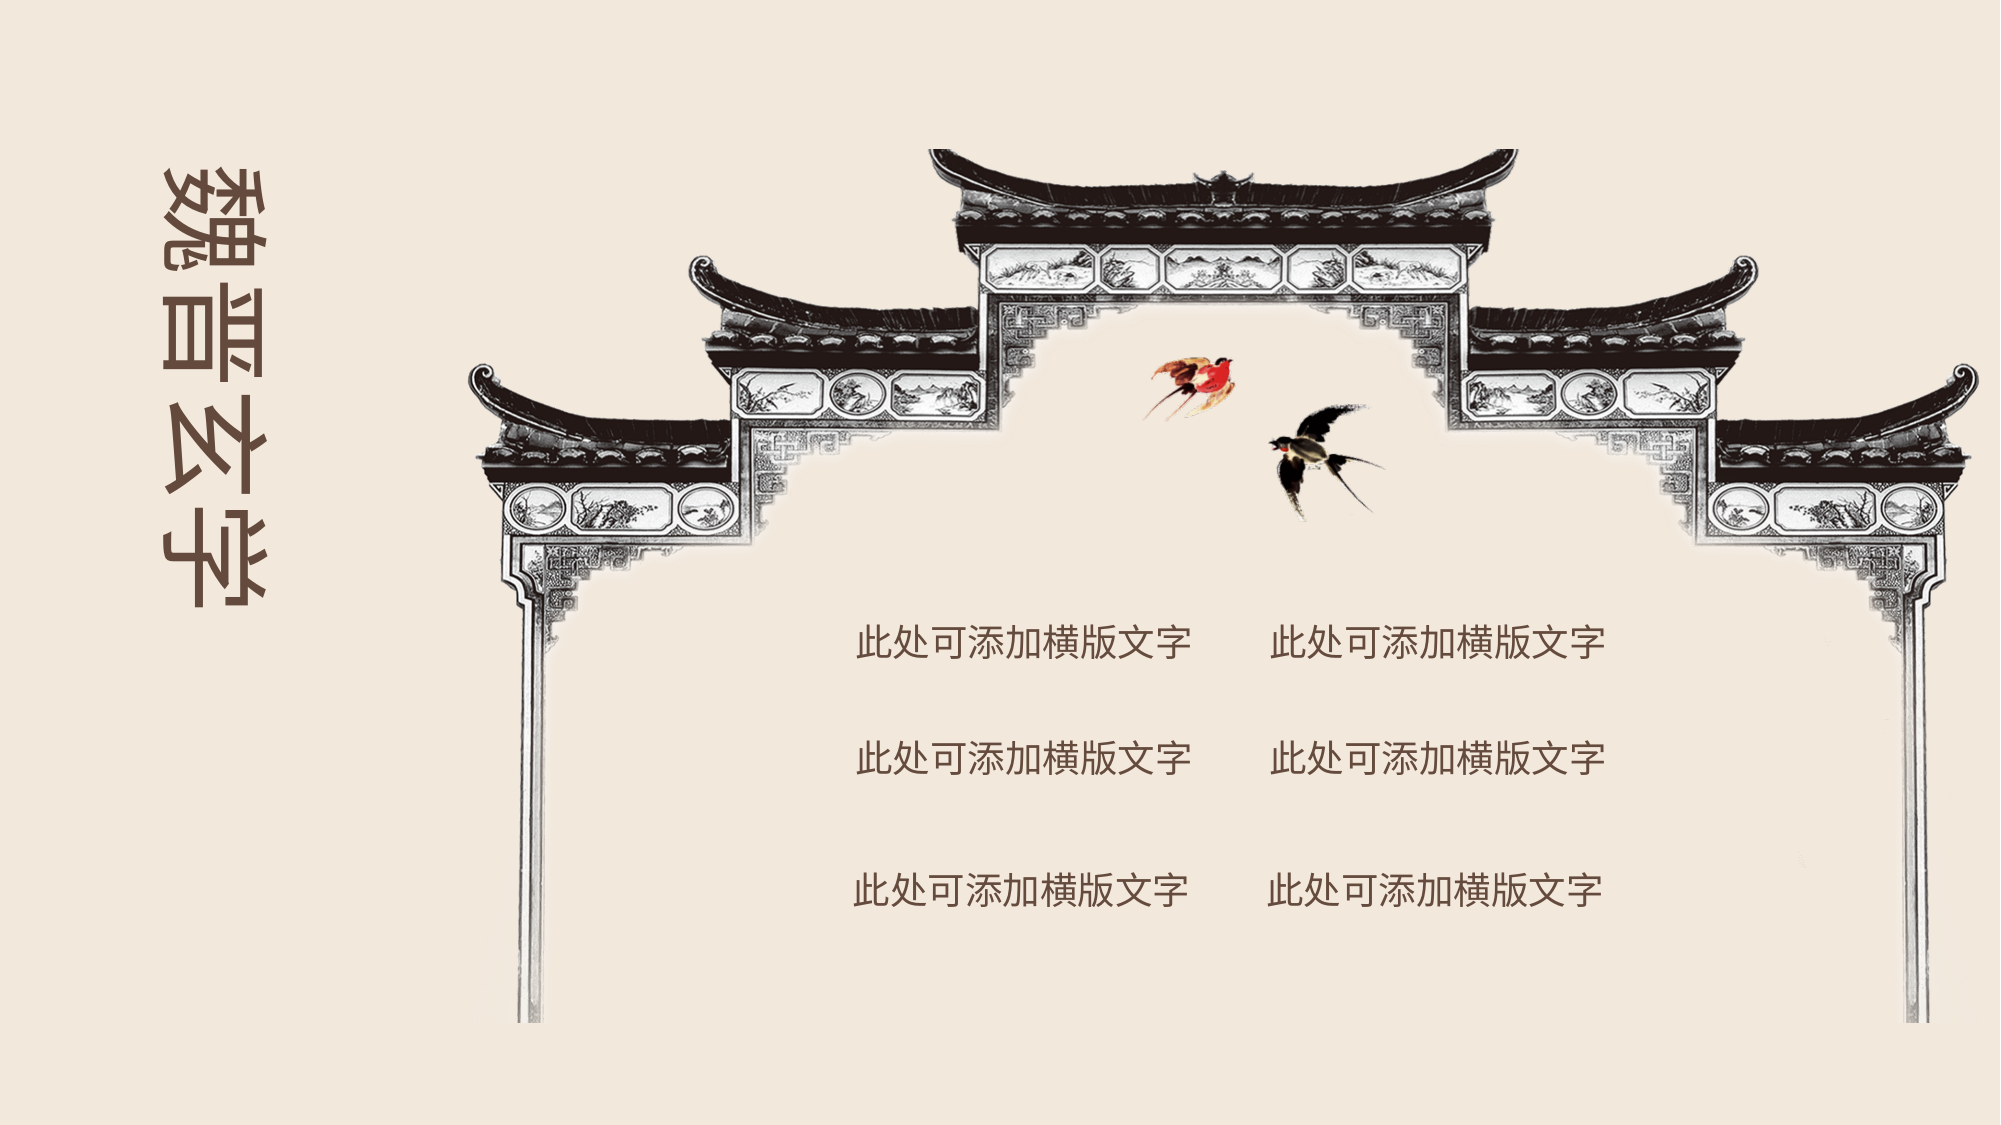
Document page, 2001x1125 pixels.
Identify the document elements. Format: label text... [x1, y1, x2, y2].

picture [462, 149, 2000, 1023]
text_box 魏晋玄学 [125, 148, 293, 648]
